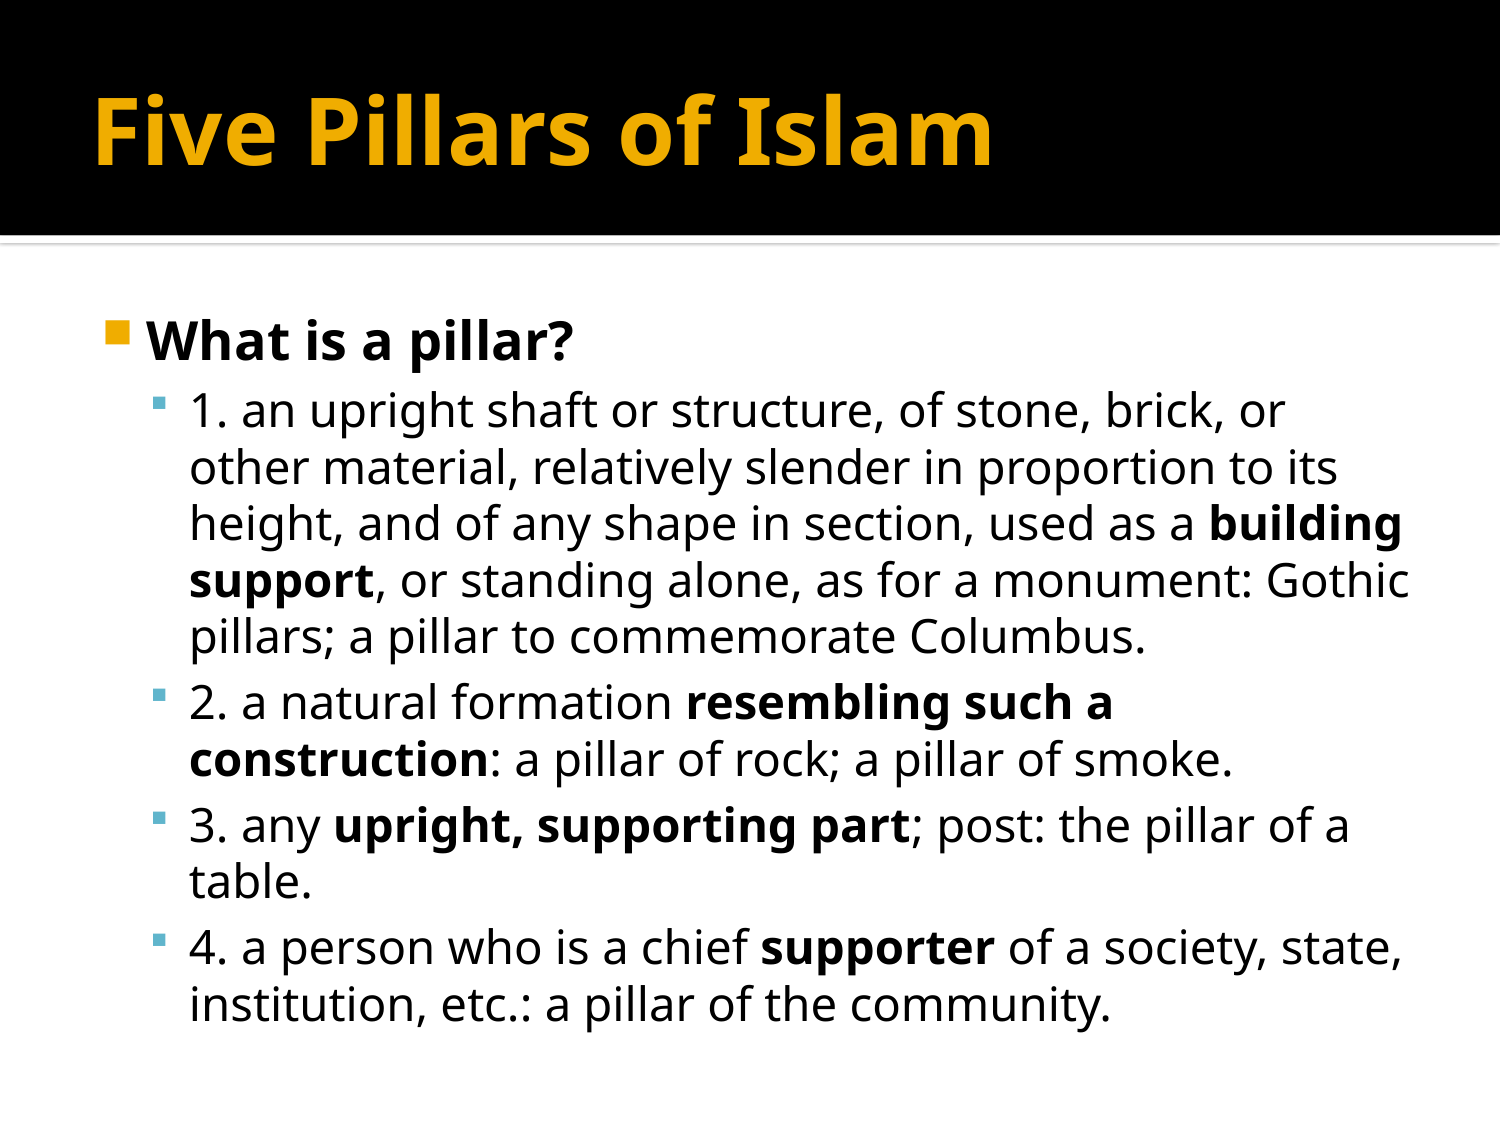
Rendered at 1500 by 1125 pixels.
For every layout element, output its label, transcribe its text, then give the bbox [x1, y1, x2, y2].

title Five Pillars of Islam [75, 25, 1425, 231]
list What is a pillar? 1. an upright shaft or structure, of stone, brick, or other material, relatively slender in proportion to its height, and of any shape in section, used as a building support, or standing alone, as for a monument: Gothic pillars; a pillar to commemorate Columbus. 2. a natural formation resembling such a construction: a pillar of rock; a pillar of smoke. 3. any upright, supporting part; post: the pillar of a table. 4. a person who is a chief supporter of a society, state, institution, etc.: a pillar of the community. [75, 291, 1425, 1050]
